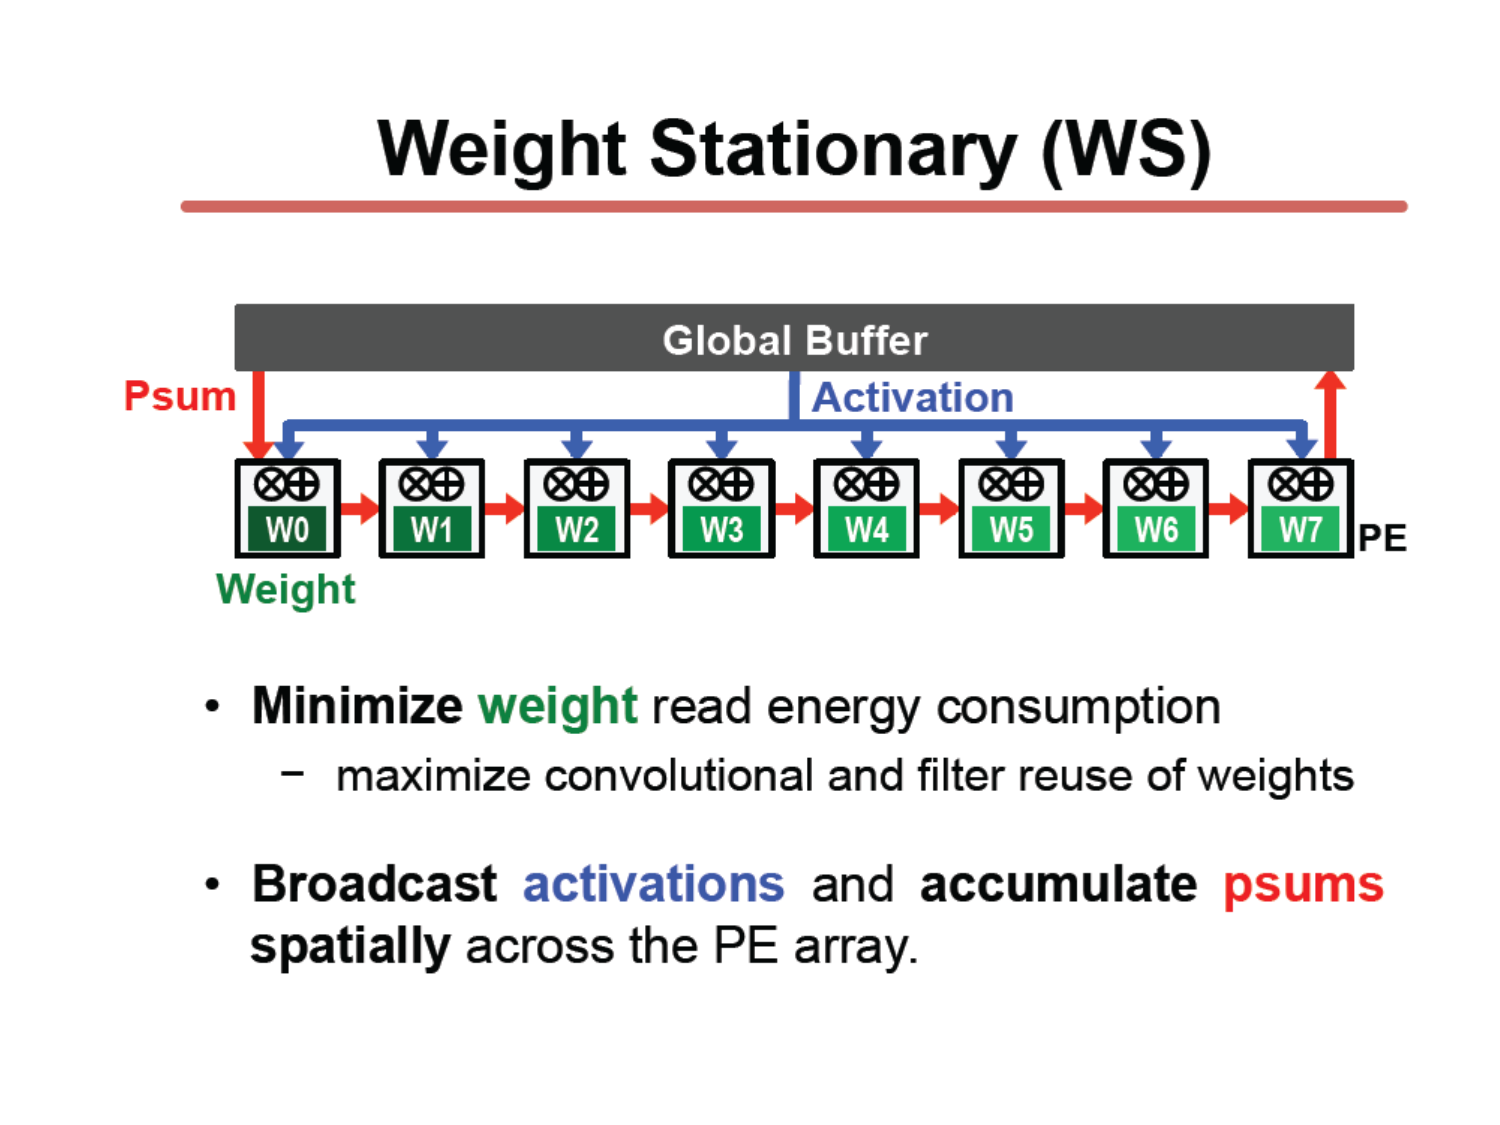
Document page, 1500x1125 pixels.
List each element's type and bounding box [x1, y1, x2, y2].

picture [78, 99, 1451, 1046]
